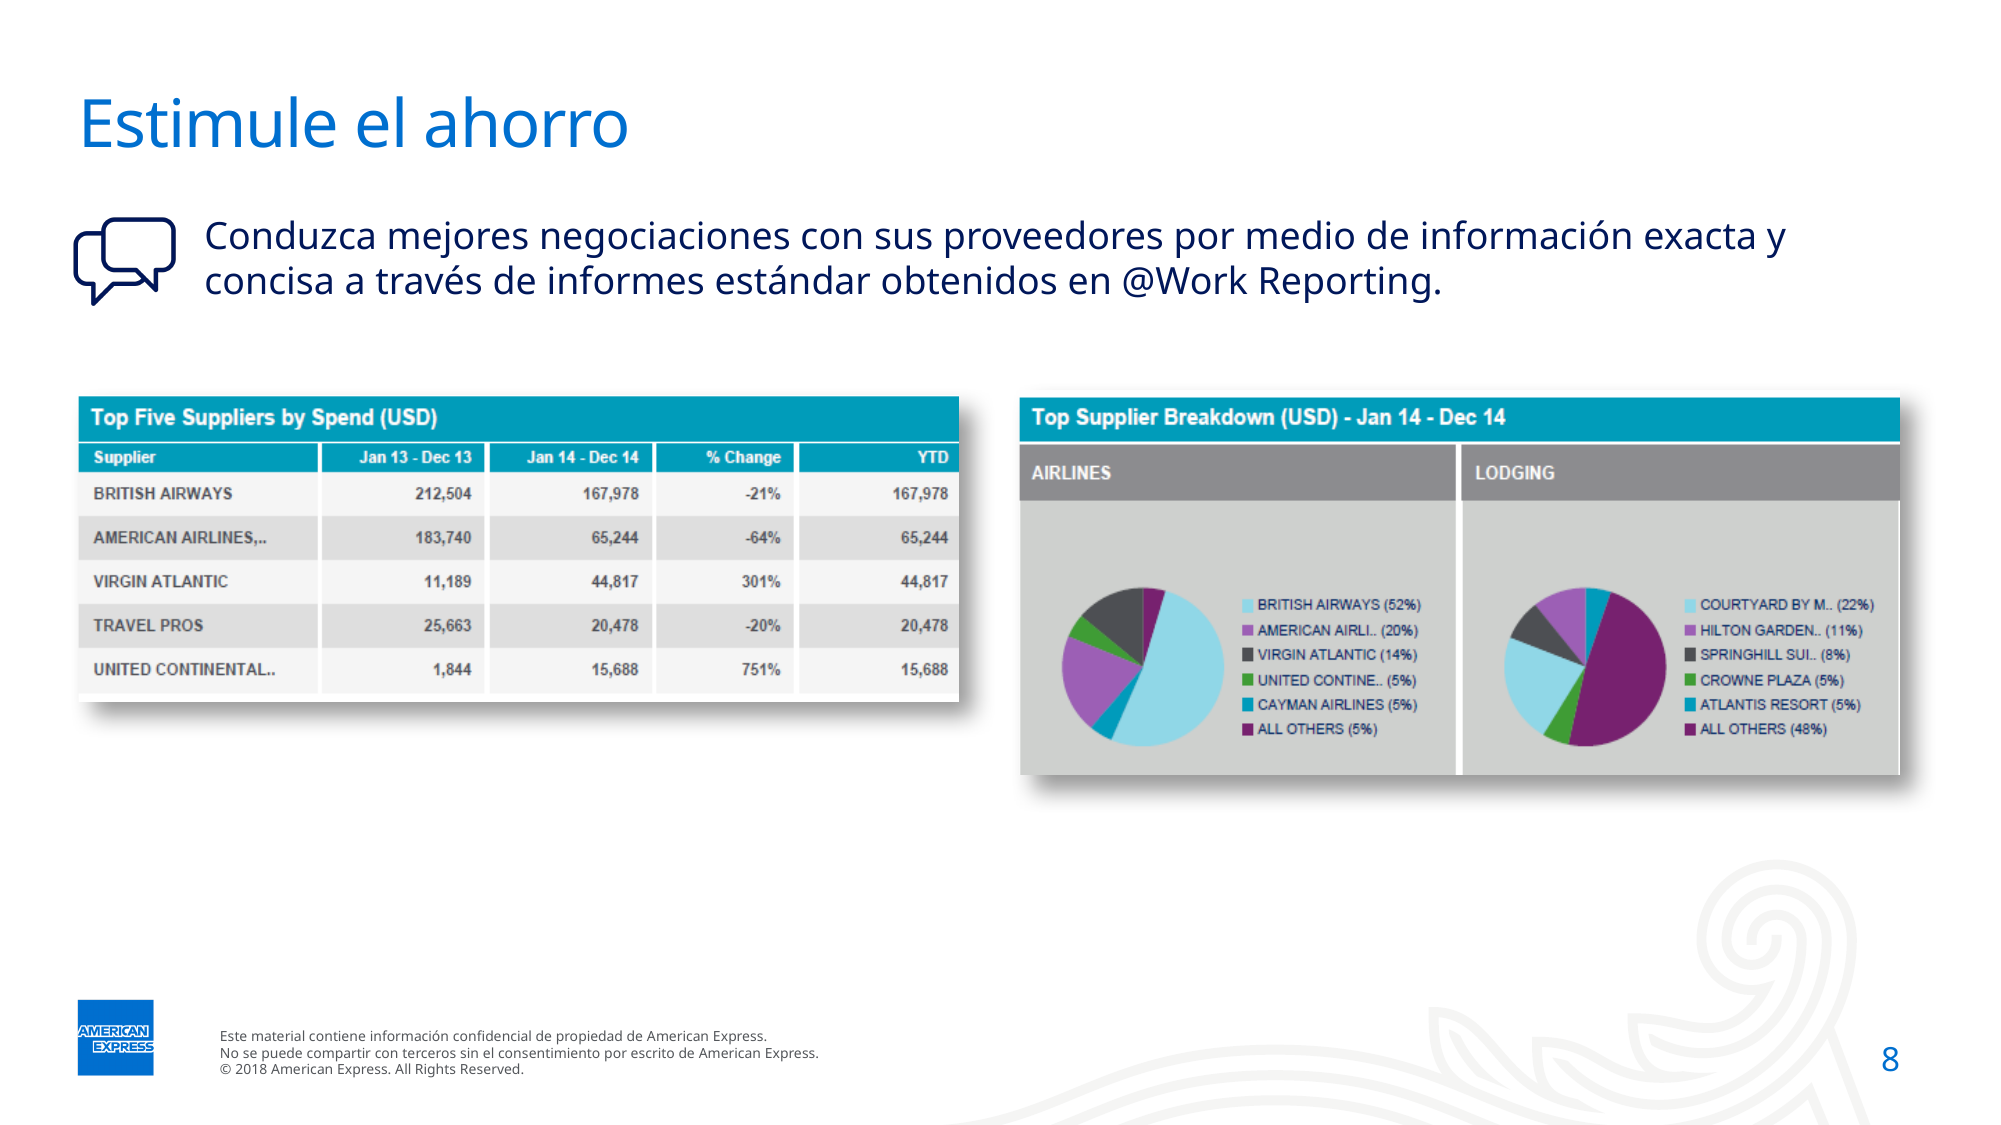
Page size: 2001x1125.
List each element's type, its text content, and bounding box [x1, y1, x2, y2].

picture [78, 395, 959, 702]
title Estimule el ahorro [78, 90, 1879, 175]
picture [1019, 390, 1900, 775]
slide_number 8 [1800, 1033, 1900, 1084]
picture [65, 987, 166, 1088]
text_box Conduzca mejores negociaciones con sus proveedores por medio de información exacta y concisa a través de informes estándar obtenidos en @Work Reporting. [204, 211, 1854, 310]
picture [69, 206, 180, 317]
